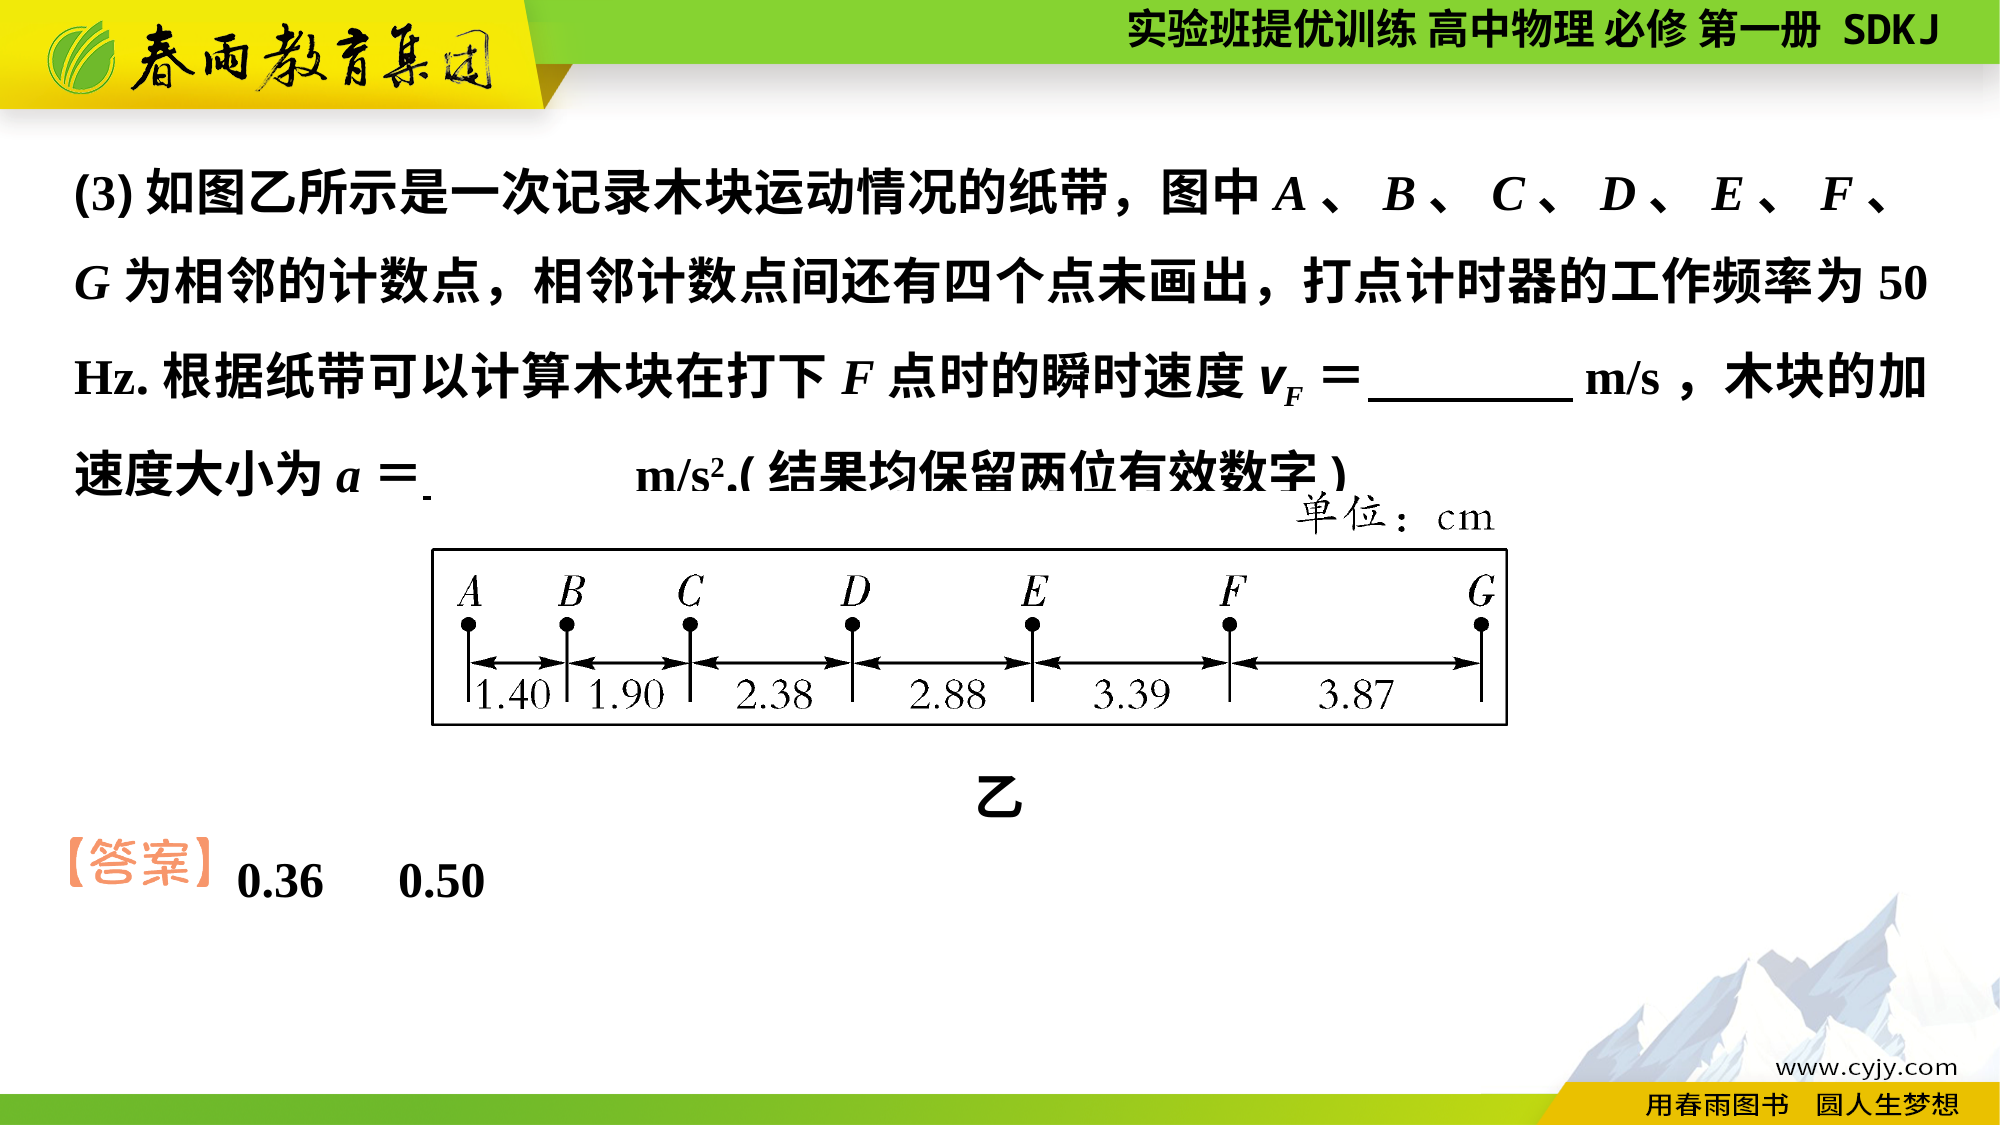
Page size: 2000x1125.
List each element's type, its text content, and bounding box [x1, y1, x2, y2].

text_box 乙 [959, 734, 1040, 810]
text_box 0.36 0.50 [59, 810, 1944, 916]
picture [0, 0, 2000, 1125]
list (3)如图乙所示是一次记录木块运动情况的纸带，图中A、B、C、D、E、F、G为相邻的计数点，相邻计数点间还有四个点未画出，打点计时器的工作频率为50 Hz.根据纸带可以计算木块在打下F点时的瞬时速度vF＝ m/s，木块的加速度大小为a＝ m/s2.(结果均保留两位有效数字) [59, 122, 1944, 502]
